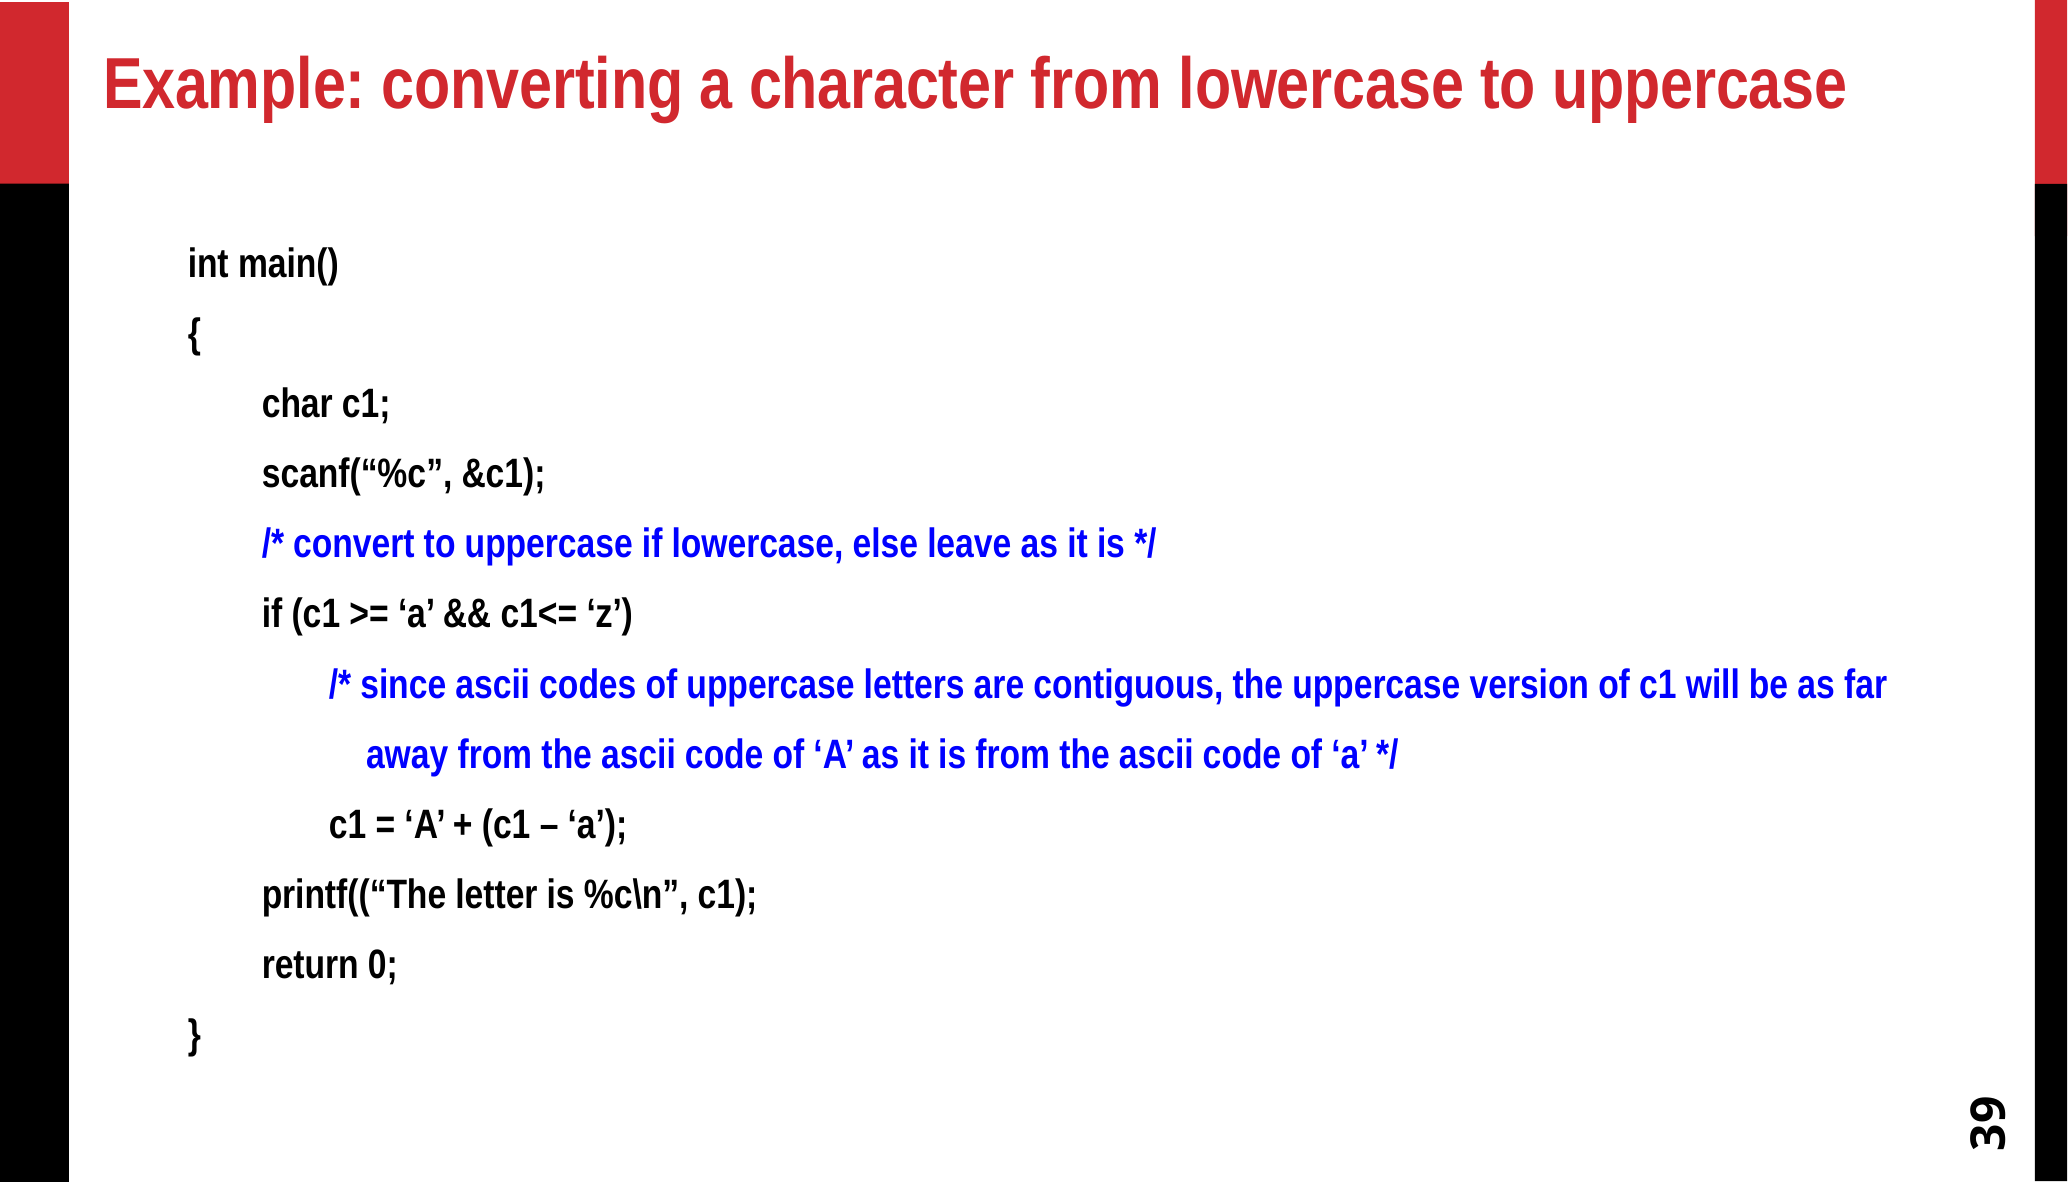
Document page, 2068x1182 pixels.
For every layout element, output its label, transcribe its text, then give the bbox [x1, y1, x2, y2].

list int main() { char c1; scanf(“%c”, &c1); /* convert to uppercase if lowercase, else leave as it is */ if (c1 >= ‘a’ && c1<= ‘z’) /* since ascii codes of uppercase letters are contiguous, the uppercase version of c1 will be as far away from the ascii code of ‘A’ as it is from the ascii code of ‘a’ */ c1 = ‘A’ + (c1 – ‘a’); printf((“The letter is %c\n”, c1); return 0; } [171, 227, 1934, 1108]
title Example: converting a character from lowercase to uppercase [86, 26, 2016, 132]
slide_number ‹#› [1963, 1046, 2016, 1169]
